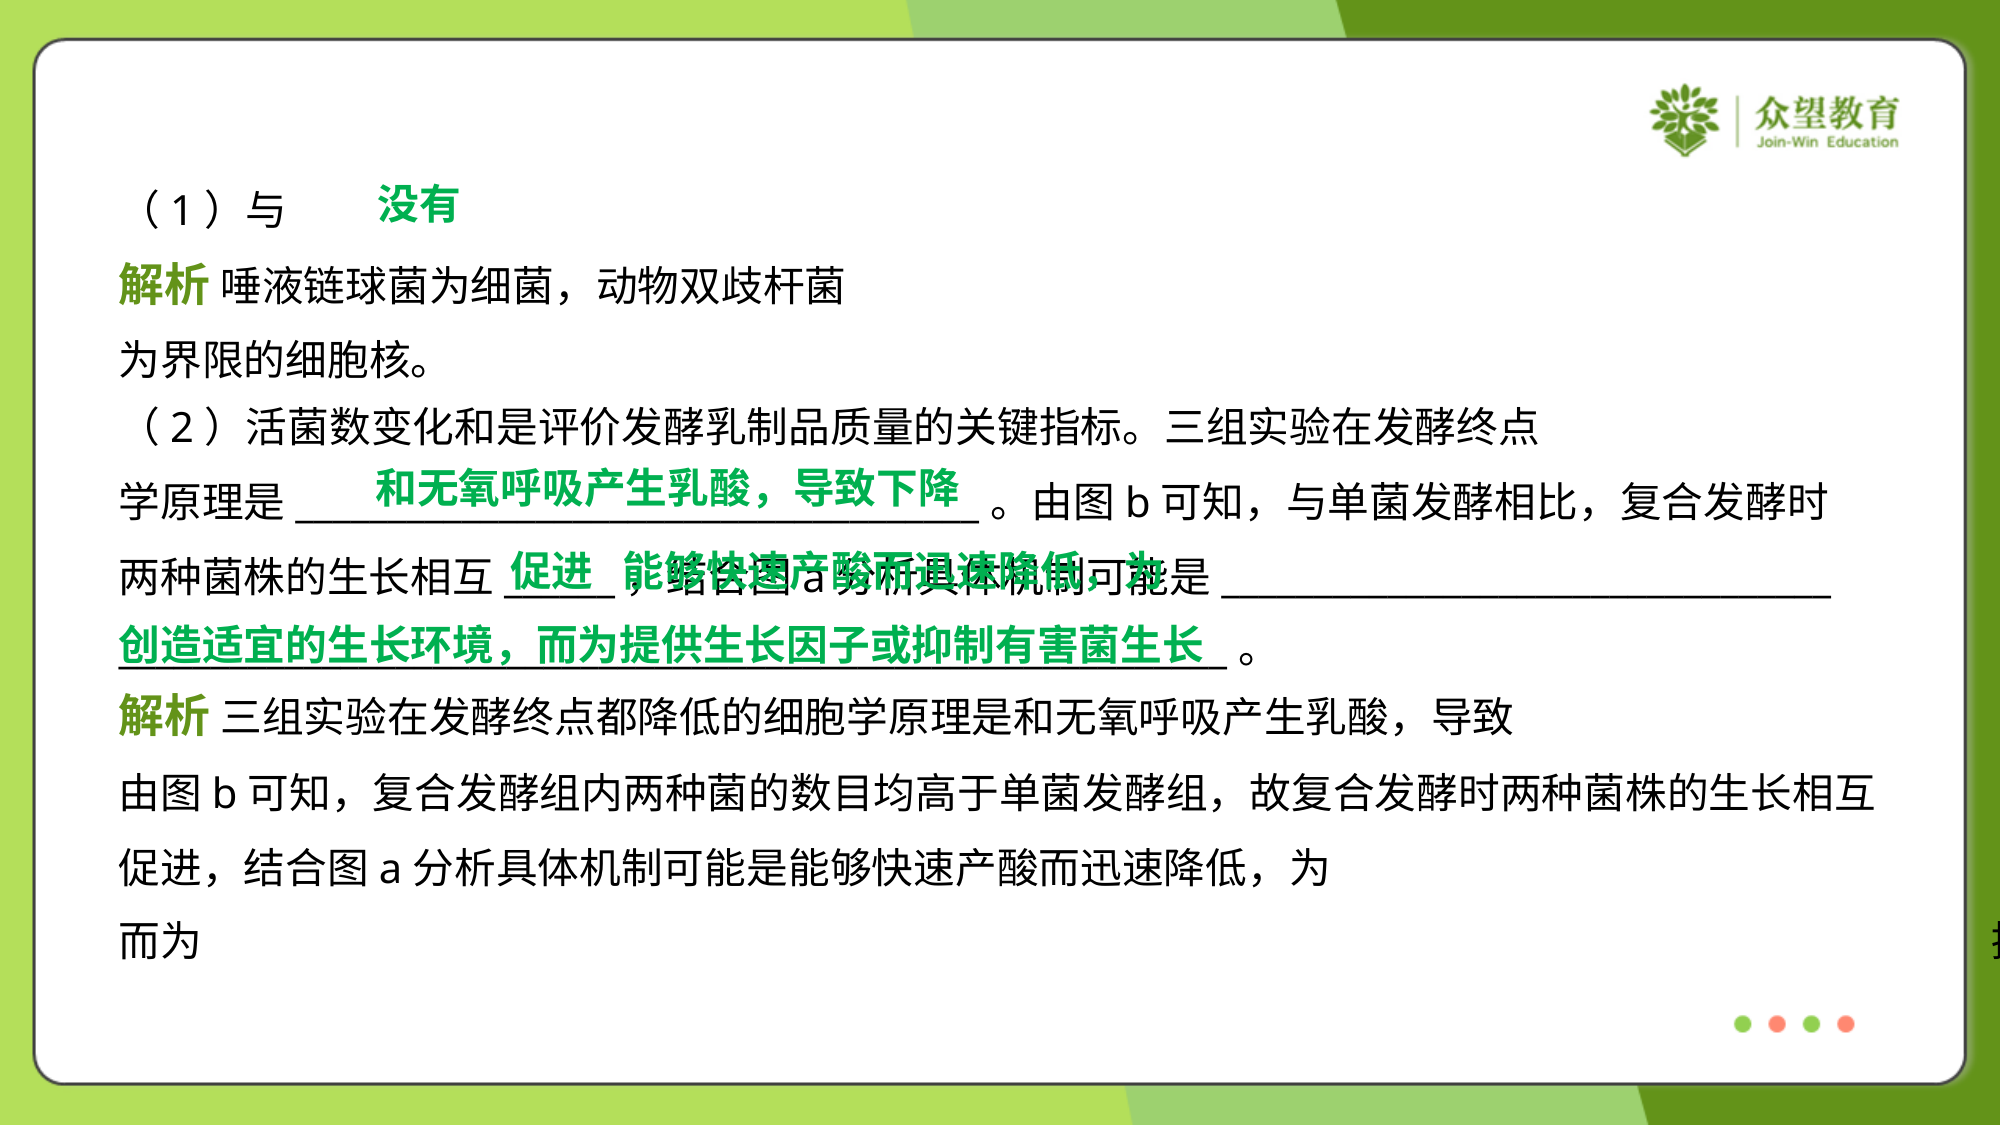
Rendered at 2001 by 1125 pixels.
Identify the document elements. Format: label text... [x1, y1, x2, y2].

text_box 促进 [495, 520, 609, 588]
text_box 没有 [362, 152, 477, 220]
picture [0, 0, 2000, 1125]
